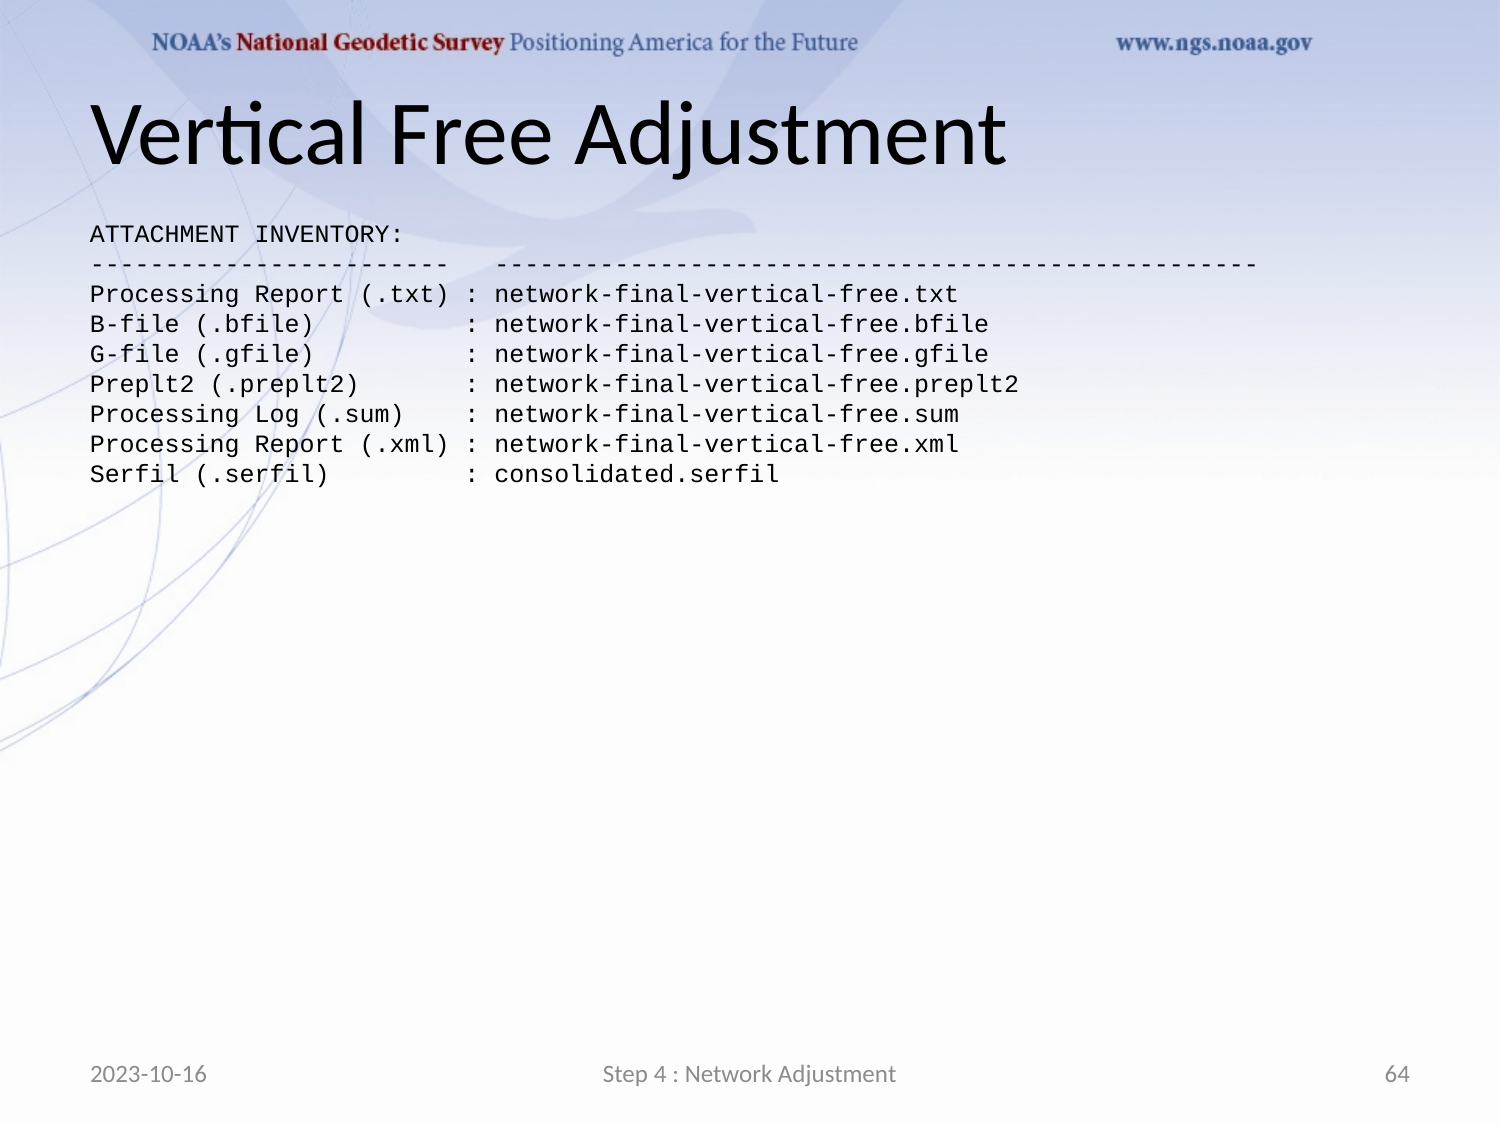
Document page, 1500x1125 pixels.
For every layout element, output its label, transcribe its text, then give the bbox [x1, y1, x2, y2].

title Vertical Free Adjustment [74, 74, 1426, 181]
slide_number 64 [1074, 1042, 1425, 1103]
text_box ATTACHMENT INVENTORY: ------------------------ --------------------------------------------------- Processing Report (.txt) : network-final-vertical-free.txt B-file (.bfile) : network-final-vertical-free.bfile G-file (.gfile) : network-final-vertical-free.gfile Preplt2 (.preplt2) : network-final-vertical-free.preplt2 Processing Log (.sum) : network-final-vertical-free.sum Processing Report (.xml) : network-final-vertical-free.xml Serfil (.serfil) : consolidated.serfil [75, 210, 1375, 495]
footer Step 4 : Network Adjustment [512, 1042, 988, 1103]
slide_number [75, 1042, 425, 1103]
picture [0, 0, 1500, 1125]
